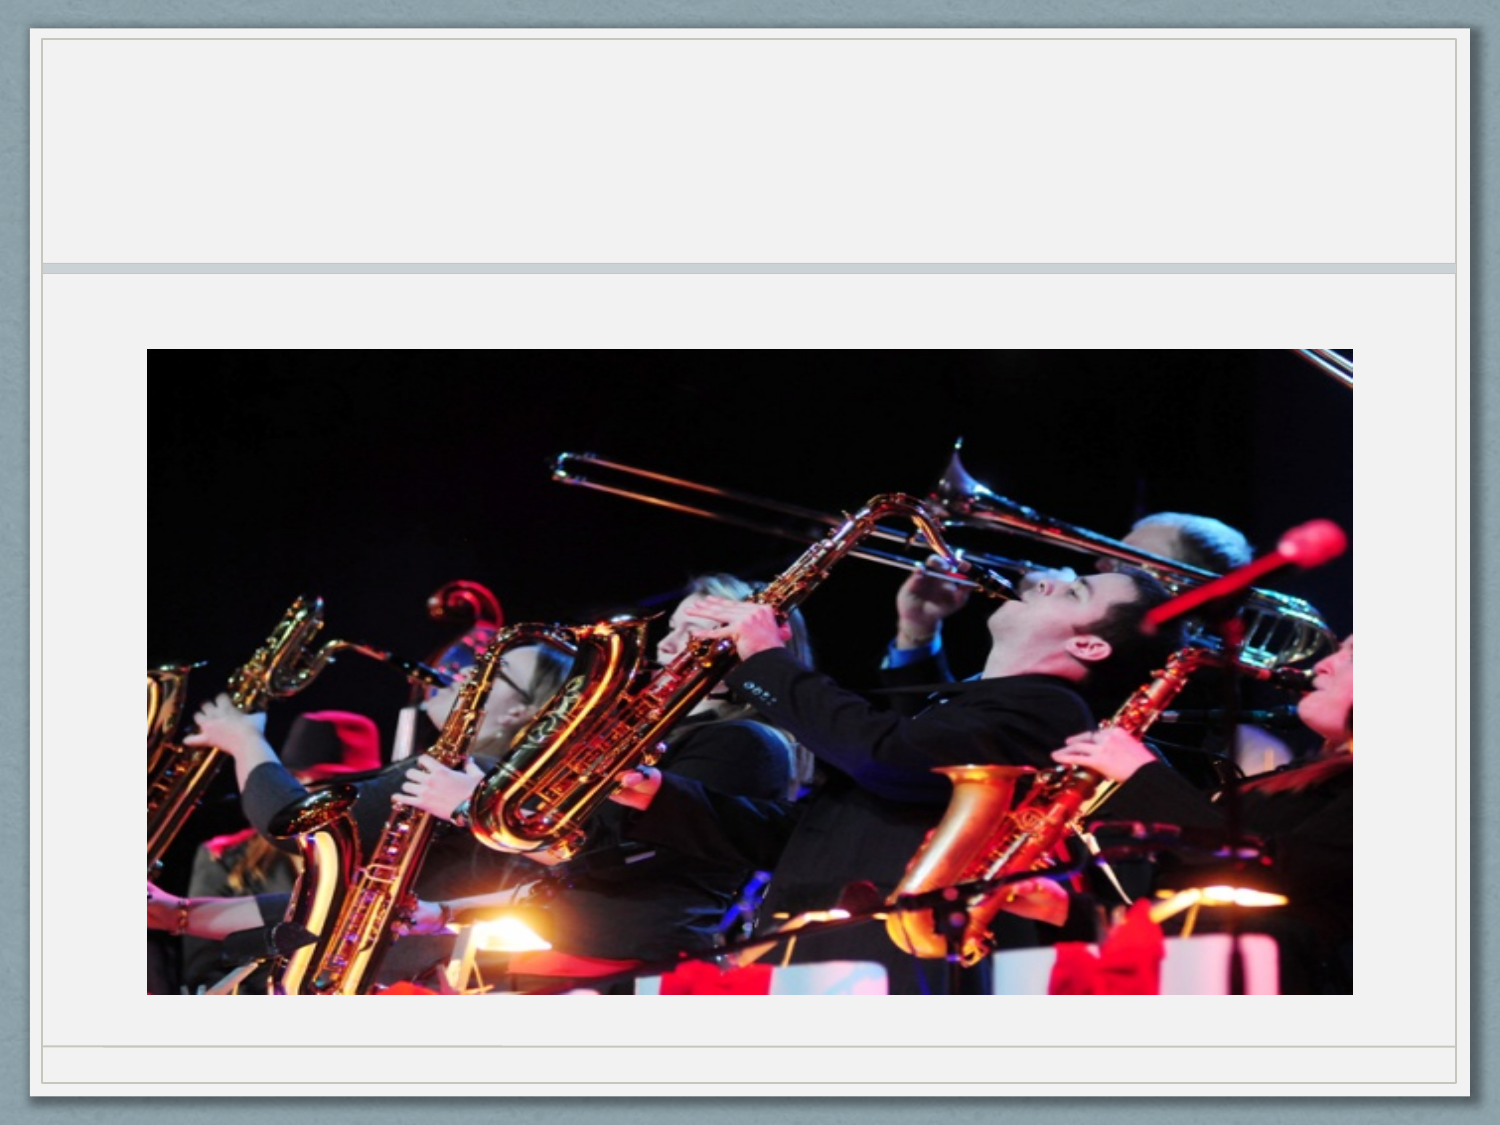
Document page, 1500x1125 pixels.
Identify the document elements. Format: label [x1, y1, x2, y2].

picture [147, 349, 1354, 996]
